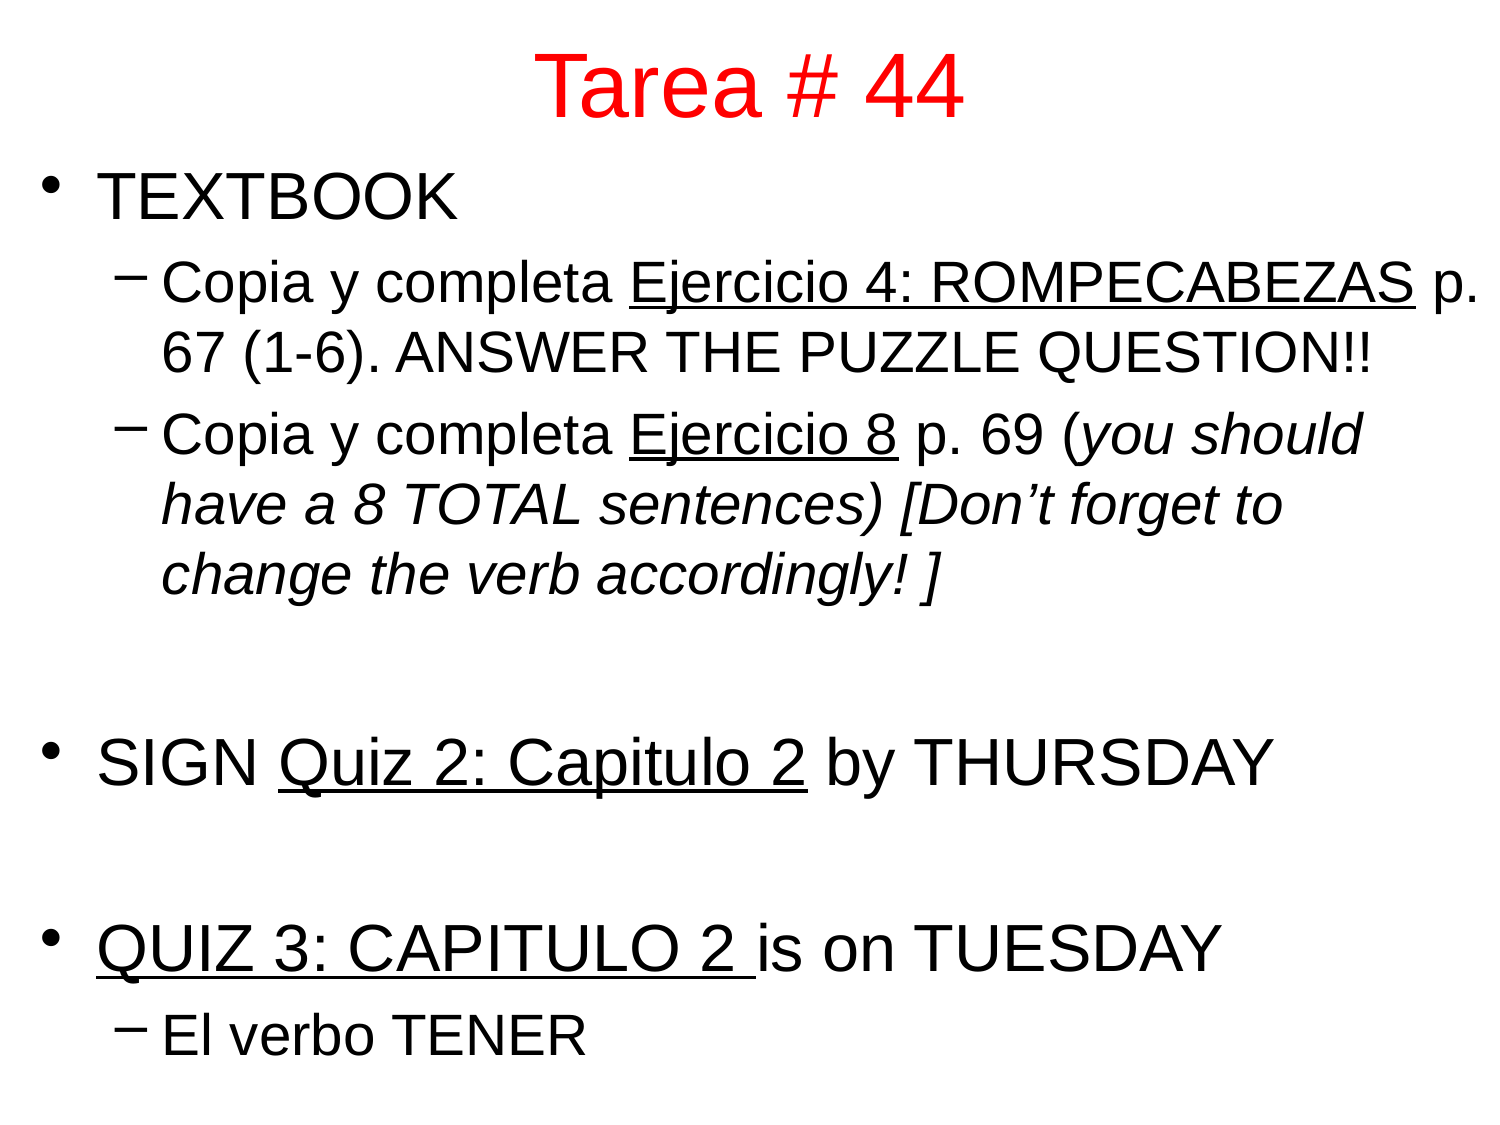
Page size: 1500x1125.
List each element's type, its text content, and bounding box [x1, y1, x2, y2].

list TEXTBOOK Copia y completa Ejercicio 4: ROMPECABEZAS p. 67 (1-6). ANSWER THE PUZZLE QUESTION!! Copia y completa Ejercicio 8 p. 69 (you should have a 8 TOTAL sentences) [Don’t forget to change the verb accordingly! ] SIGN Quiz 2: Capitulo 2 by THURSDAY QUIZ 3: CAPITULO 2 is on TUESDAY El verbo TENER [24, 145, 1500, 888]
text_box Tarea # 44 [74, 0, 1425, 175]
